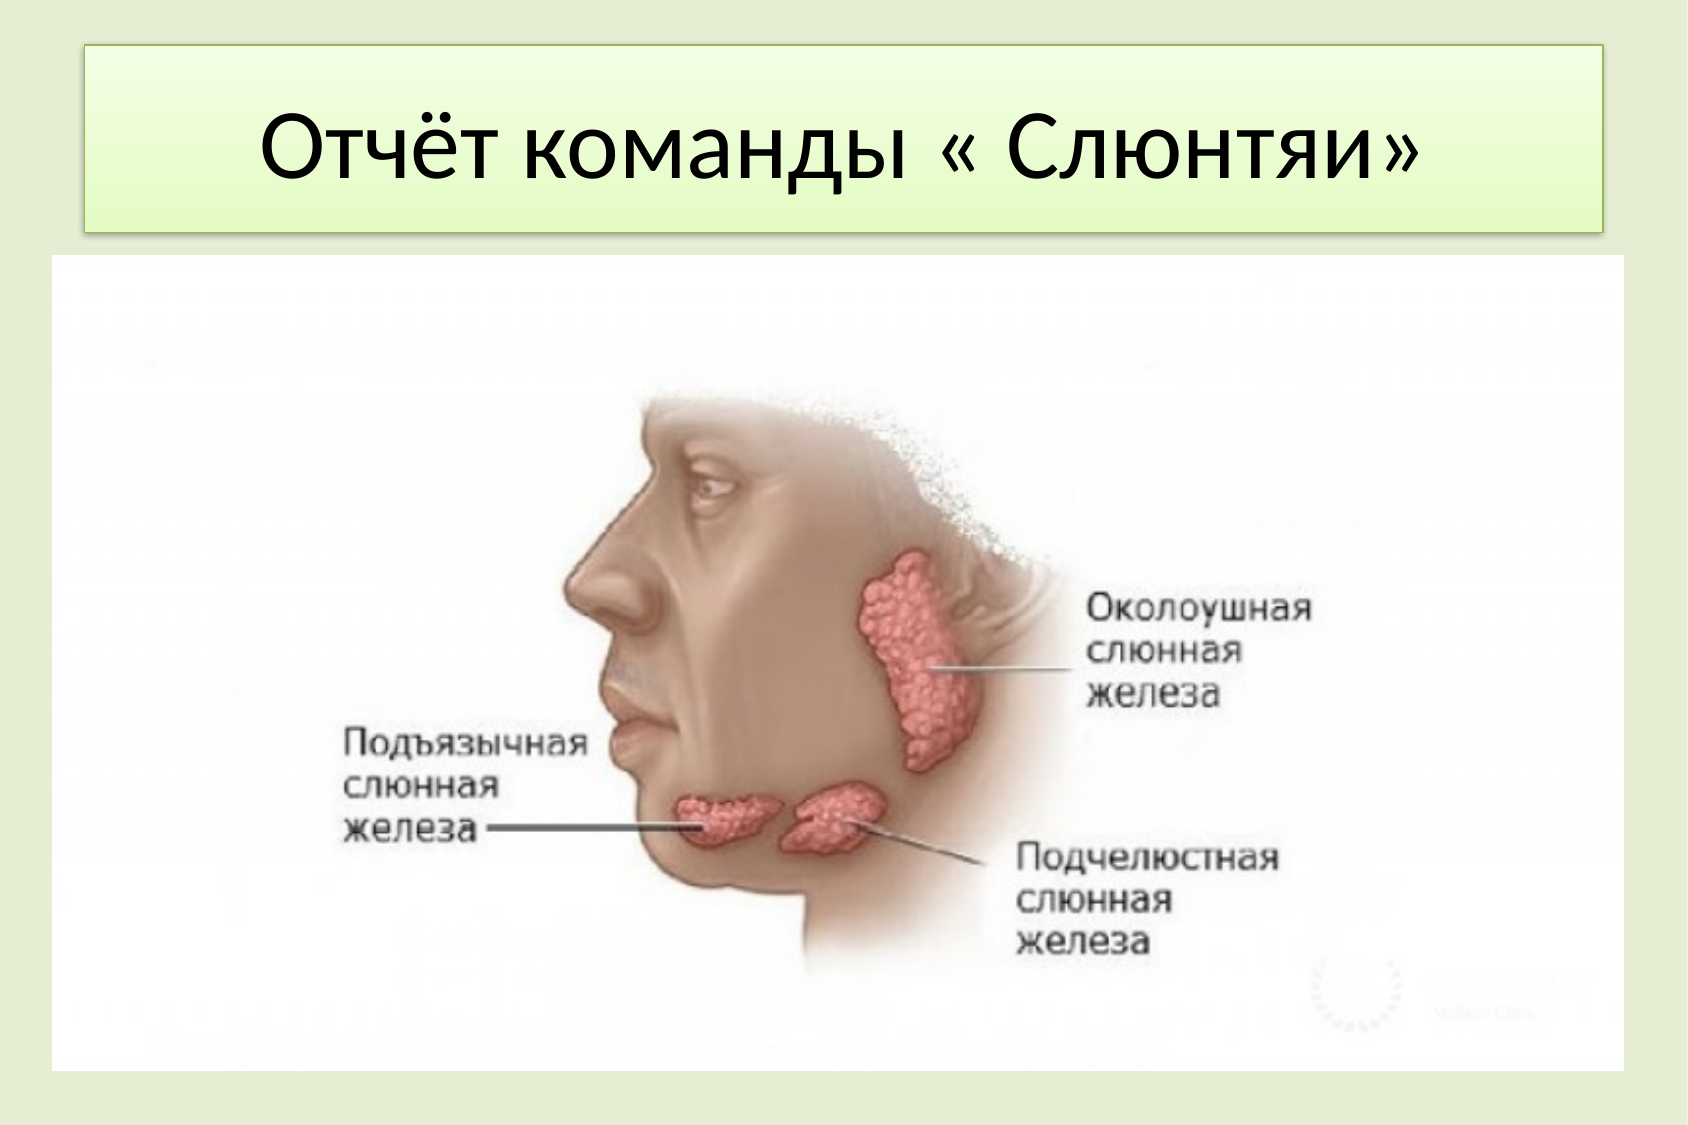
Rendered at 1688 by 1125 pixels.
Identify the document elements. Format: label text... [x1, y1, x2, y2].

picture [51, 255, 1624, 1071]
title Отчёт команды « Слюнтяи» [84, 44, 1604, 233]
